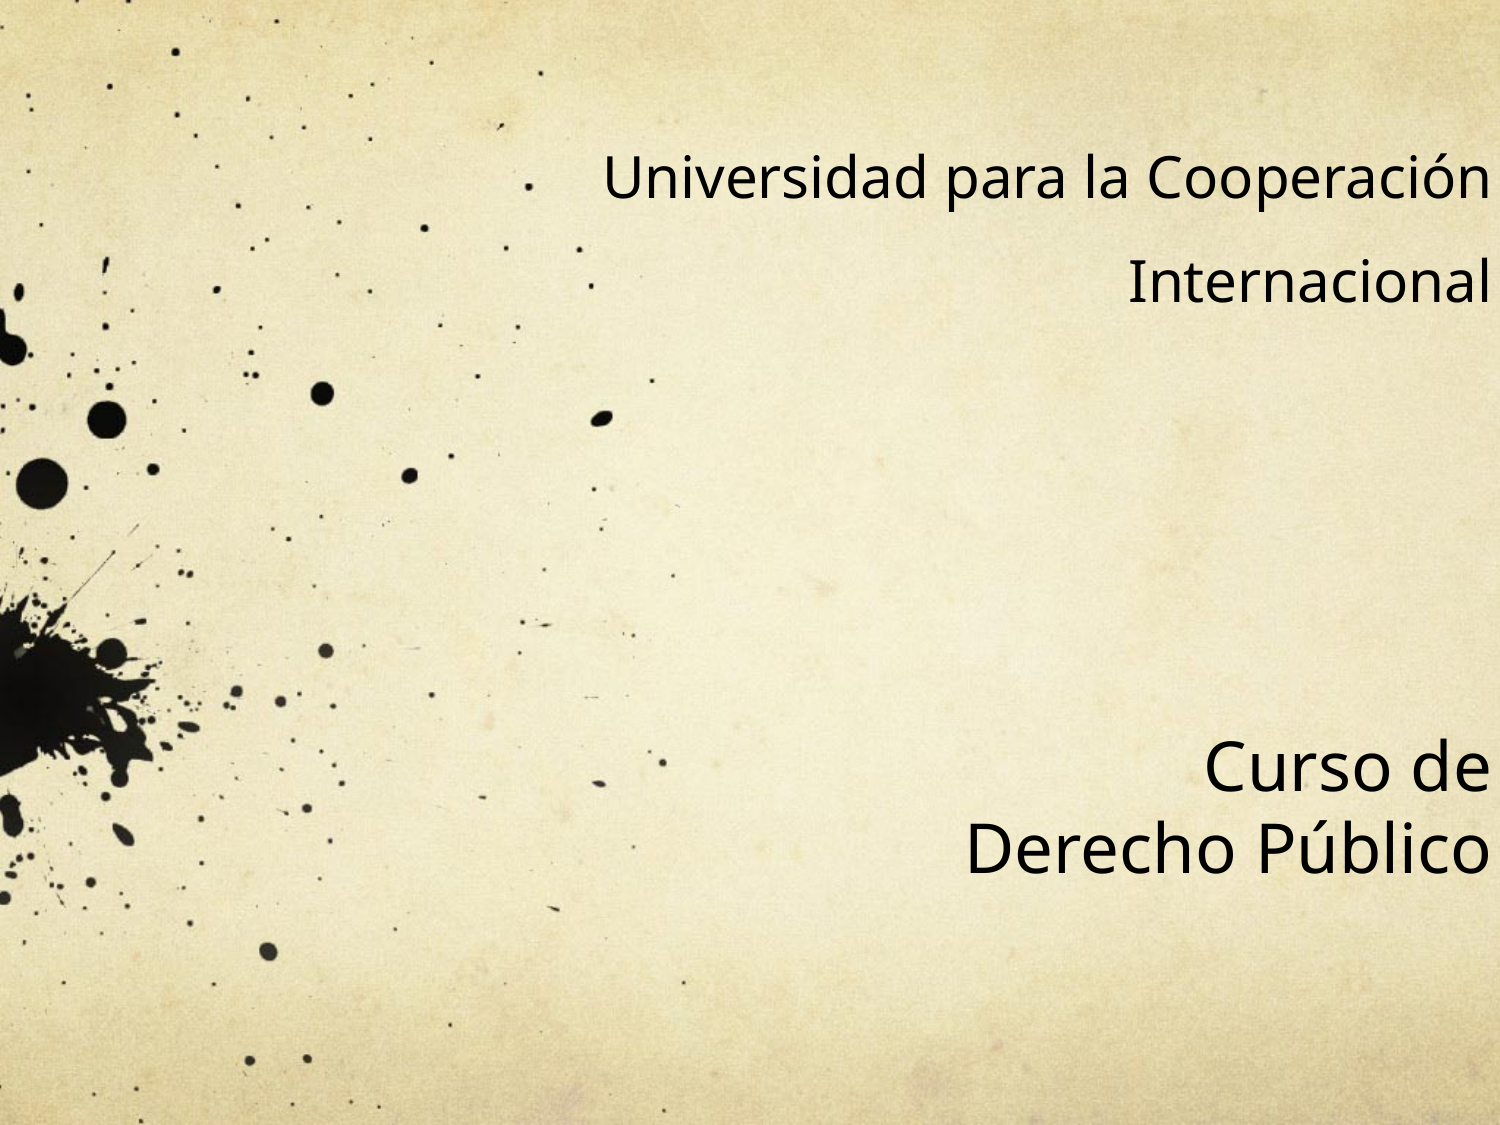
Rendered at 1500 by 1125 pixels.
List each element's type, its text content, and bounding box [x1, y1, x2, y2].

subtitle Curso de Derecho Público [940, 722, 1500, 954]
title Universidad para la Cooperación Internacional [437, 0, 1500, 314]
picture [0, 0, 1500, 1125]
